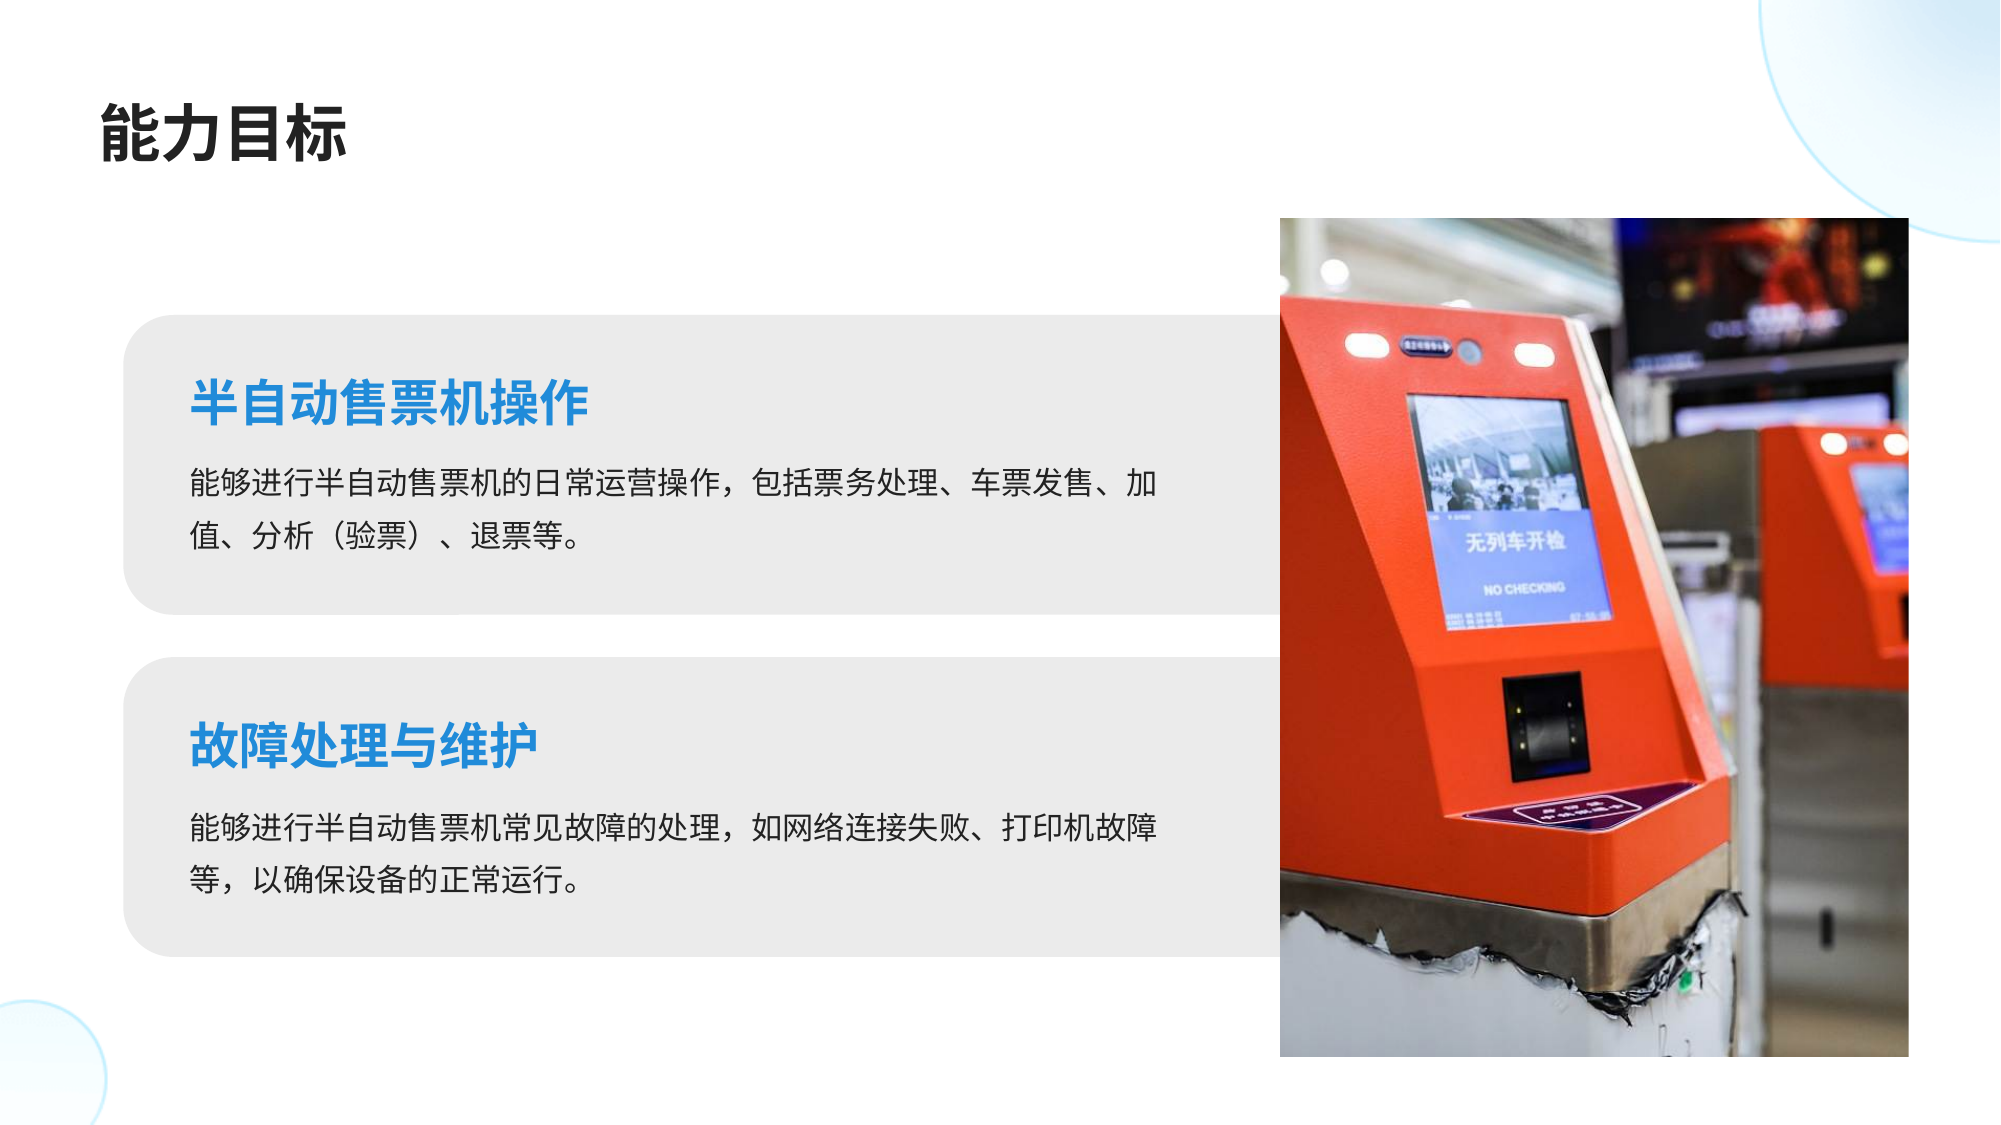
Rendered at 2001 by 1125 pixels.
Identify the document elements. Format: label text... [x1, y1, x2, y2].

text_box 能够进行半自动售票机的日常运营操作，包括票务处理、车票发售、加值、分析（验票）、退票等。 [169, 428, 1193, 584]
text_box [123, 657, 1274, 957]
text_box [123, 314, 1274, 615]
text_box 半自动售票机操作 [169, 342, 1193, 428]
text_box 故障处理与维护 [169, 686, 1193, 773]
text_box 能力目标 [78, 43, 1922, 189]
text_box 能够进行半自动售票机常见故障的处理，如网络连接失败、打印机故障等，以确保设备的正常运行。 [169, 773, 1193, 927]
picture [0, 0, 2001, 1125]
